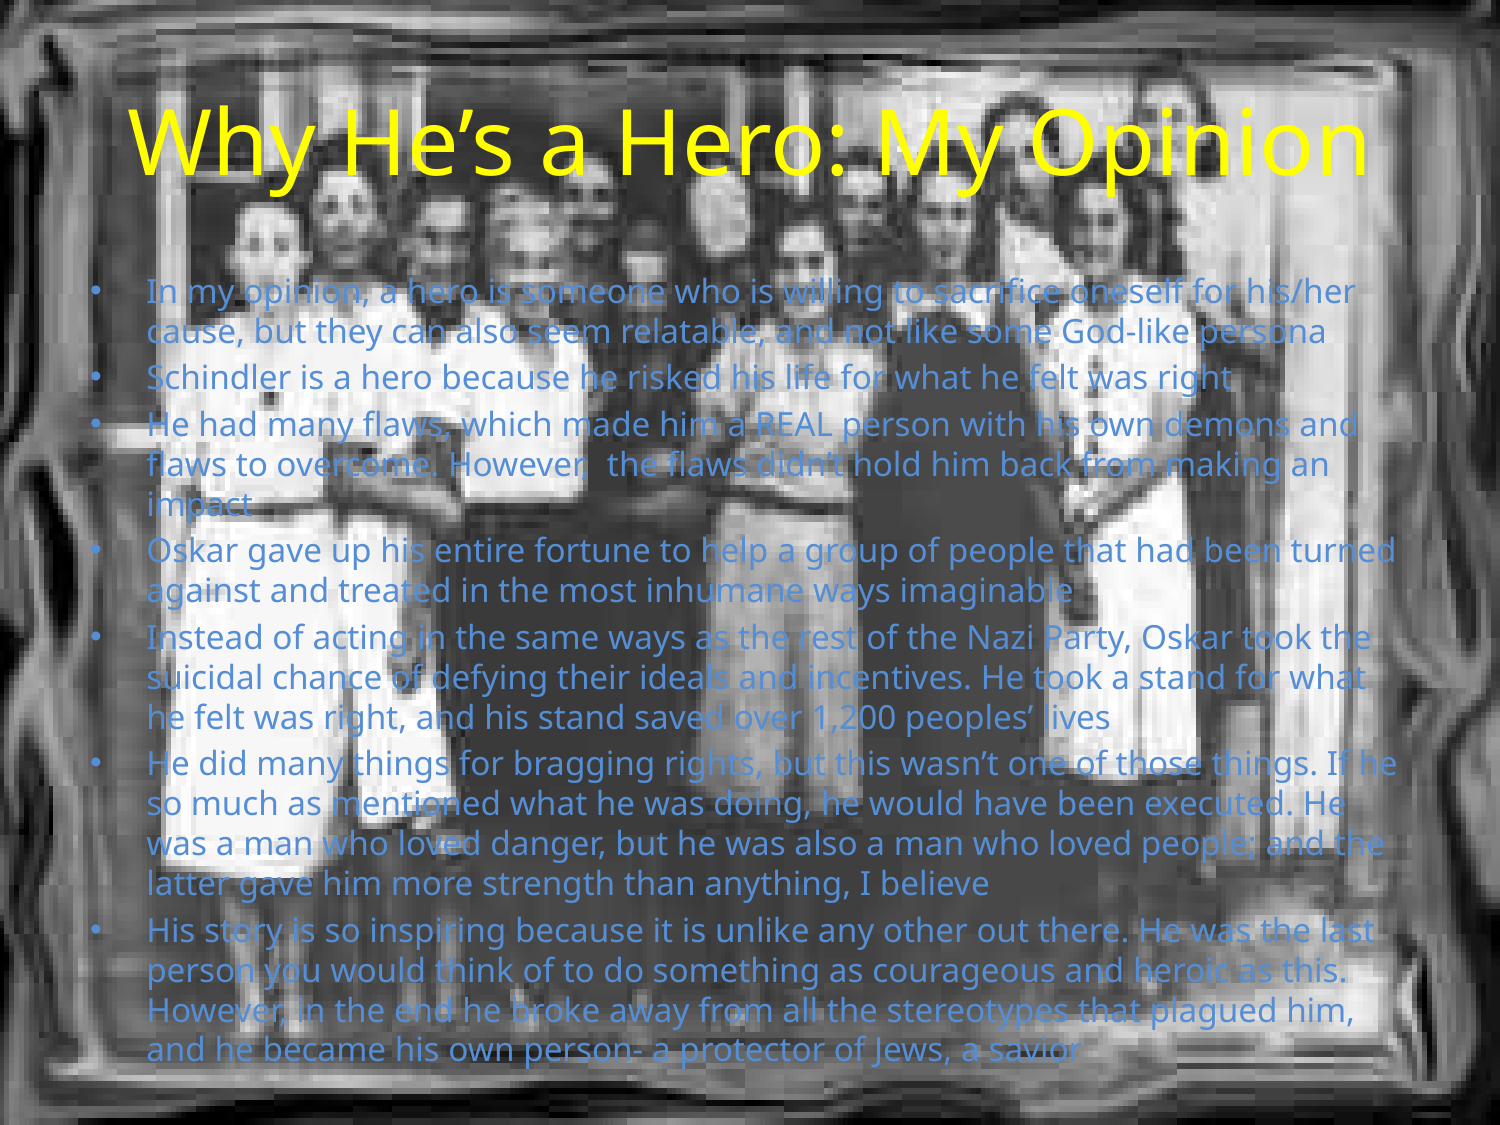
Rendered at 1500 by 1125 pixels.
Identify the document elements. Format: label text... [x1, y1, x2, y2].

title Why He’s a Hero: My Opinion [75, 45, 1425, 233]
picture [0, 0, 1500, 1125]
list In my opinion, a hero is someone who is willing to sacrifice oneself for his/her cause, but they can also seem relatable, and not like some God-like persona Schindler is a hero because he risked his life for what he felt was right He had many flaws, which made him a REAL person with his own demons and flaws to overcome. However, the flaws didn’t hold him back from making an impact Oskar gave up his entire fortune to help a group of people that had been turned against and treated in the most inhumane ways imaginable Instead of acting in the same ways as the rest of the Nazi Party, Oskar took the suicidal chance of defying their ideals and incentives. He took a stand for what he felt was right, and his stand saved over 1,200 peoples’ lives He did many things for bragging rights, but this wasn’t one of those things. If he so much as mentioned what he was doing, he would have been executed. He was a man who loved danger, but he was also a man who loved people; and the latter gave him more strength than anything, I believe His story is so inspiring because it is unlike any other out there. He was the last person you would think of to do something as courageous and heroic as this. However, in the end he broke away from all the stereotypes that plagued him, and he became his own person- a protector of Jews, a savior [75, 262, 1425, 1038]
